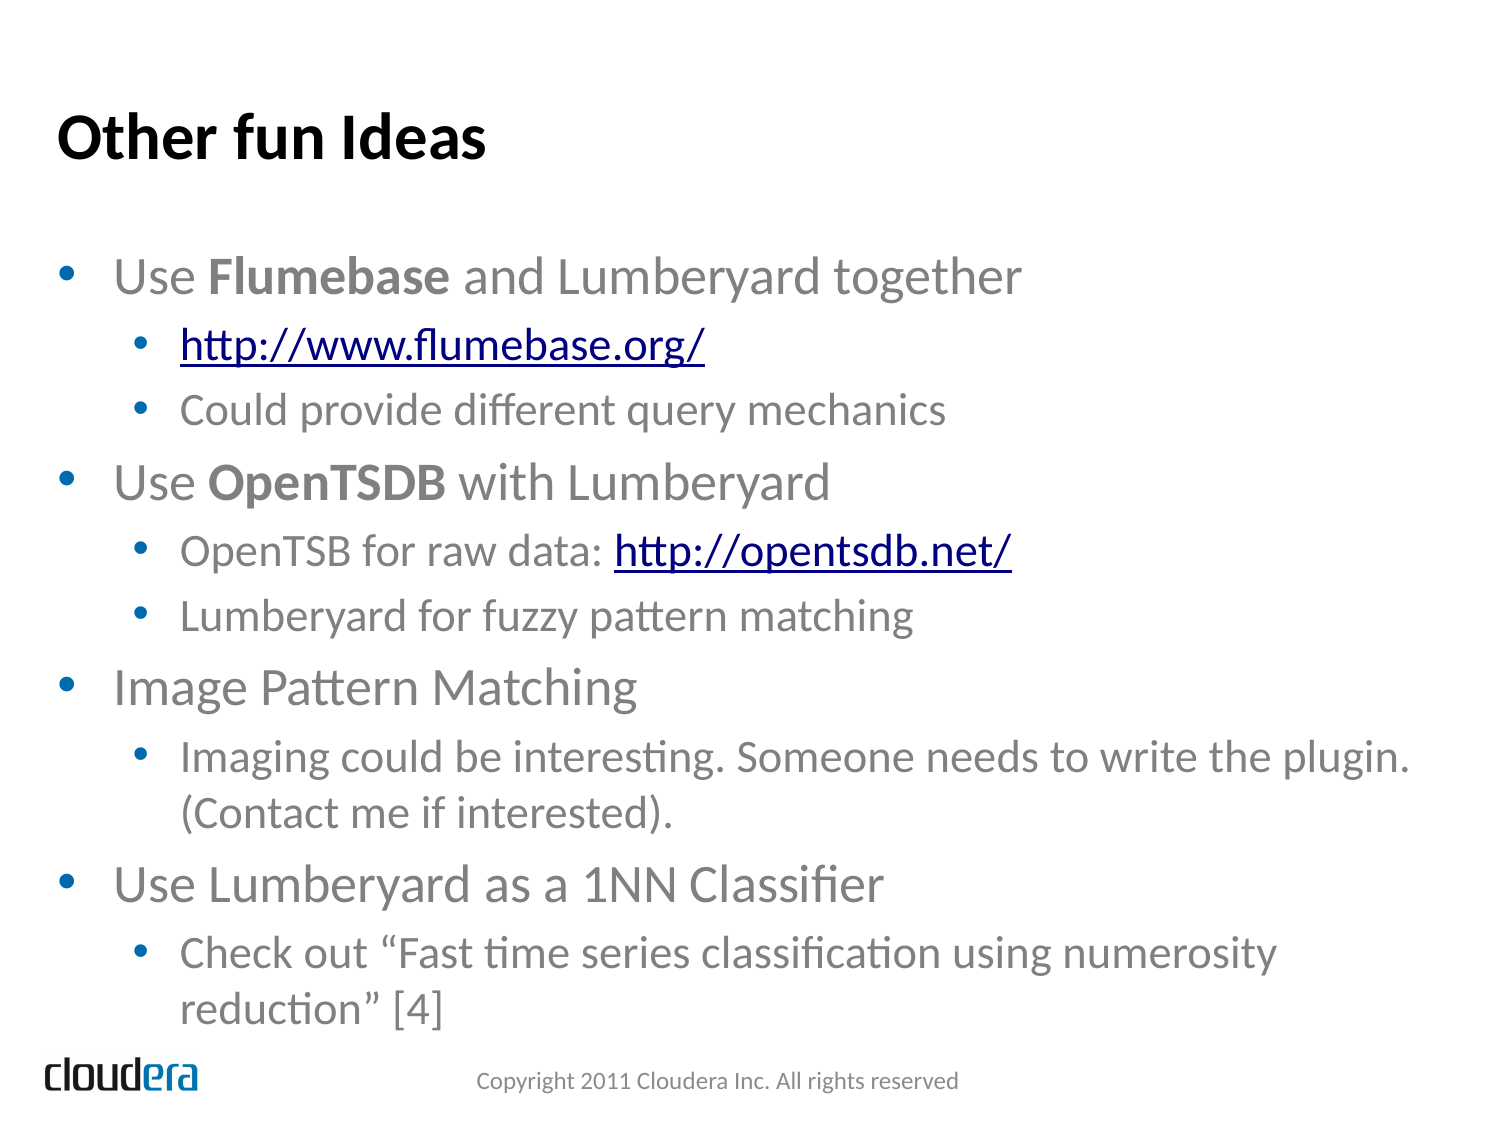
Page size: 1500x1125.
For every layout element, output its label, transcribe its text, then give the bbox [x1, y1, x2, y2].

list Use Flumebase and Lumberyard together http://www.flumebase.org/ Could provide different query mechanics Use OpenTSDB with Lumberyard OpenTSB for raw data: http://opentsdb.net/ Lumberyard for fuzzy pattern matching Image Pattern Matching Imaging could be interesting. Someone needs to write the plugin. (Contact me if interested). Use Lumberyard as a 1NN Classifier Check out “Fast time series classification using numerosity reduction” [4] [42, 232, 1461, 1043]
picture [42, 1053, 199, 1094]
footer Copyright 2011 Cloudera Inc. All rights reserved [375, 1063, 1063, 1096]
title Other fun Ideas [42, 35, 1461, 232]
